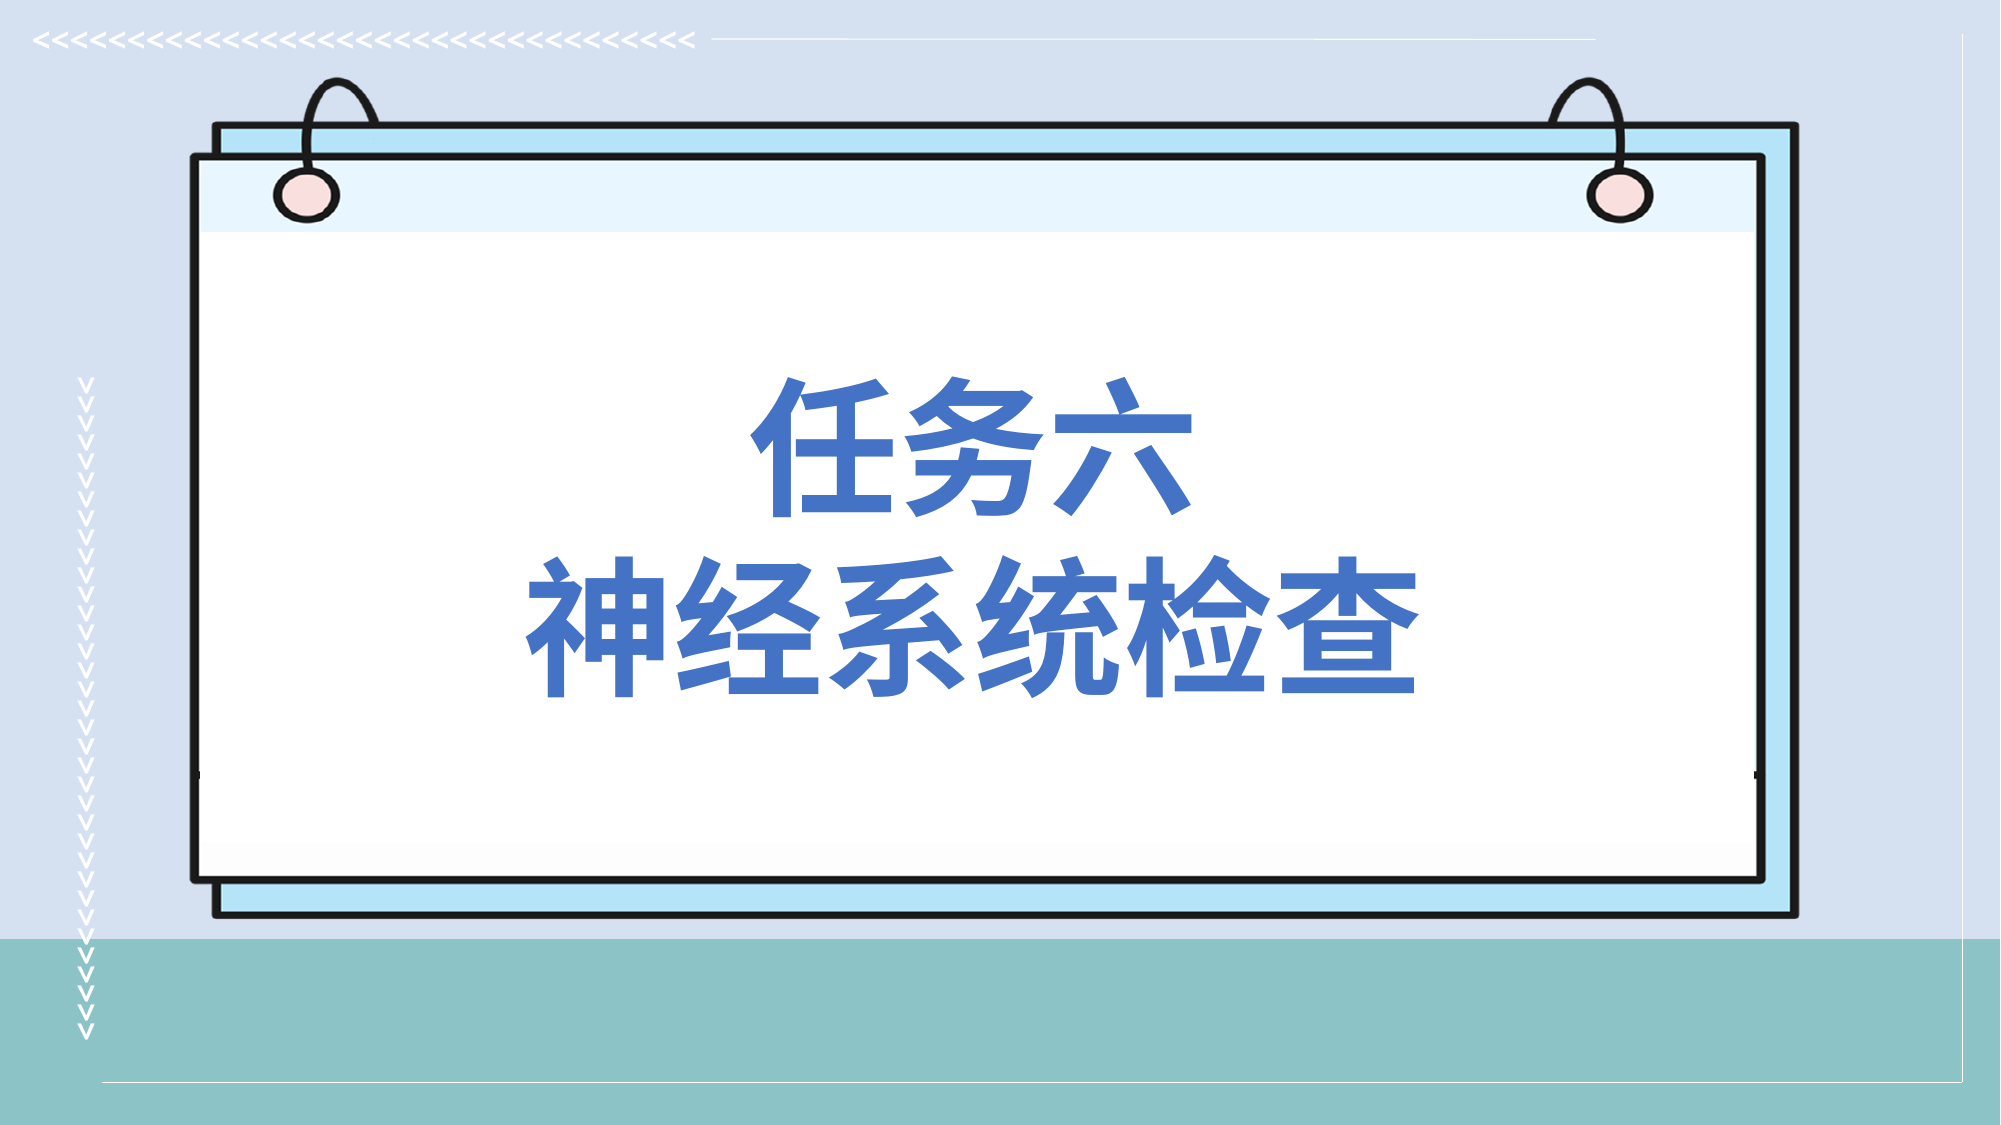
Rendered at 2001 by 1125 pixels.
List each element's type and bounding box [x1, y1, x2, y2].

picture [107, 37, 1841, 947]
